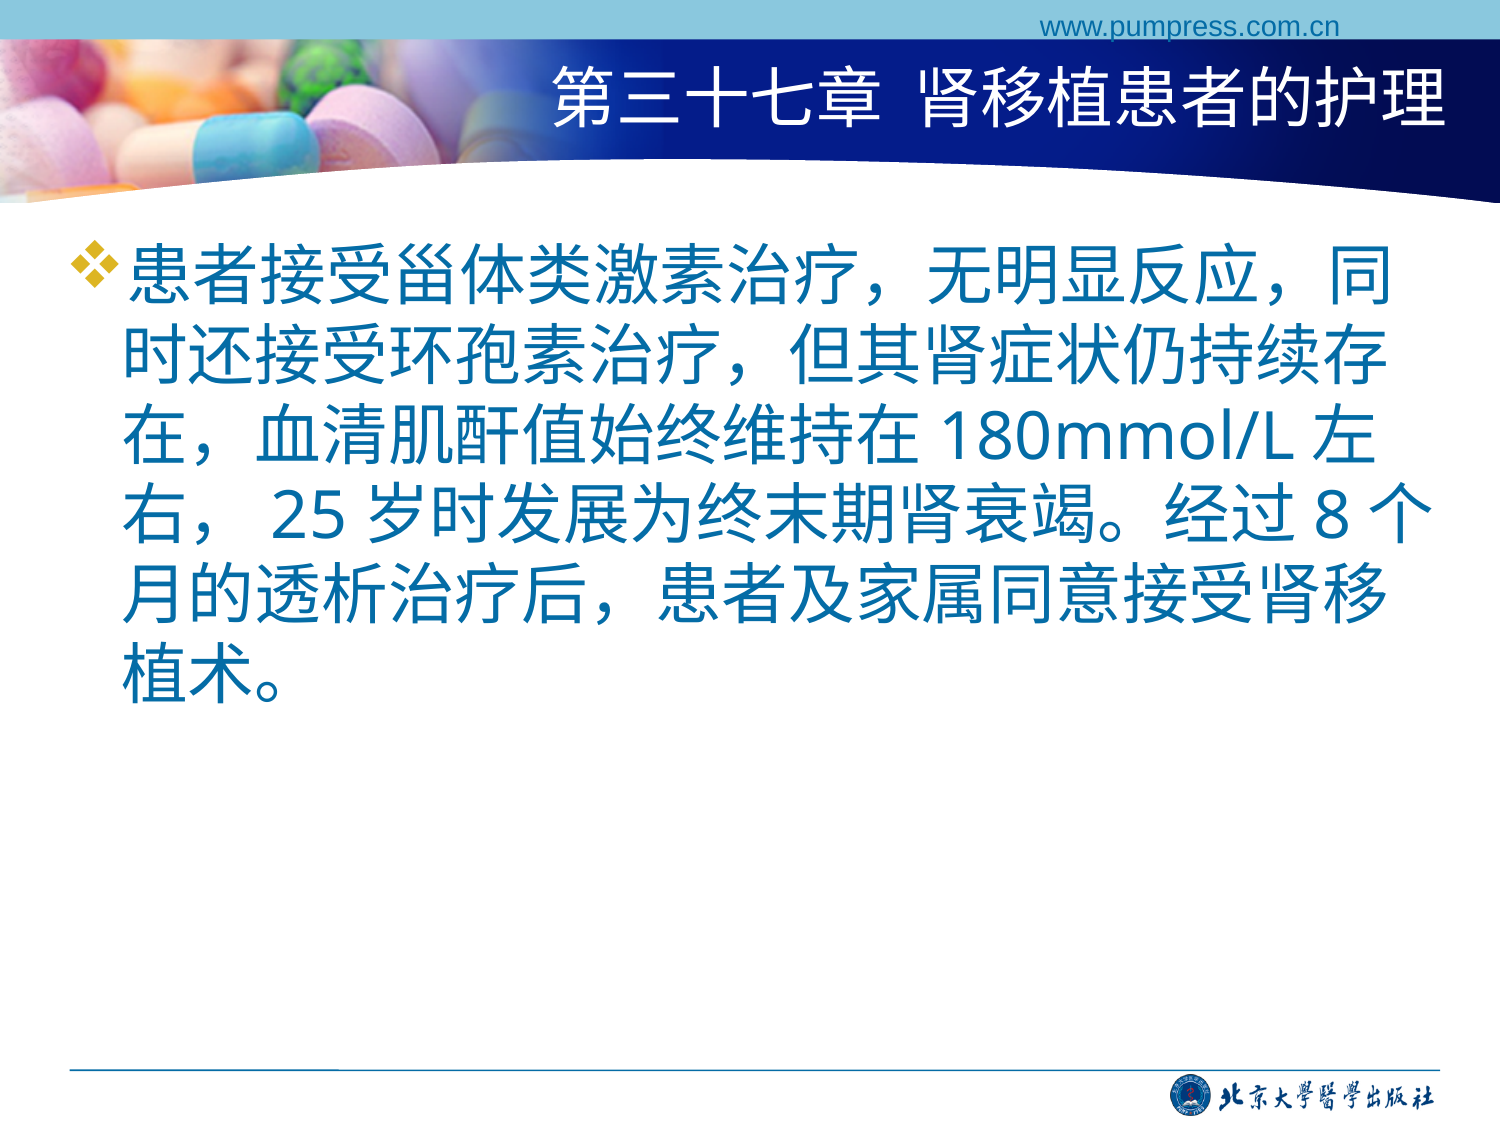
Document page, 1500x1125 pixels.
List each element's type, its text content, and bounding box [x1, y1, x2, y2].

list 患者接受甾体类激素治疗，无明显反应，同时还接受环孢素治疗，但其肾症状仍持续存在，血清肌酐值始终维持在180mmol/L左右，25岁时发展为终末期肾衰竭。经过8个月的透析治疗后，患者及家属同意接受肾移植术。 [49, 224, 1463, 1026]
picture [1170, 1074, 1436, 1118]
title 第三十七章 肾移植患者的护理 [137, 49, 1463, 143]
slide_number www.pumpress.com.cn [1025, 0, 1463, 38]
picture [0, 40, 1500, 203]
